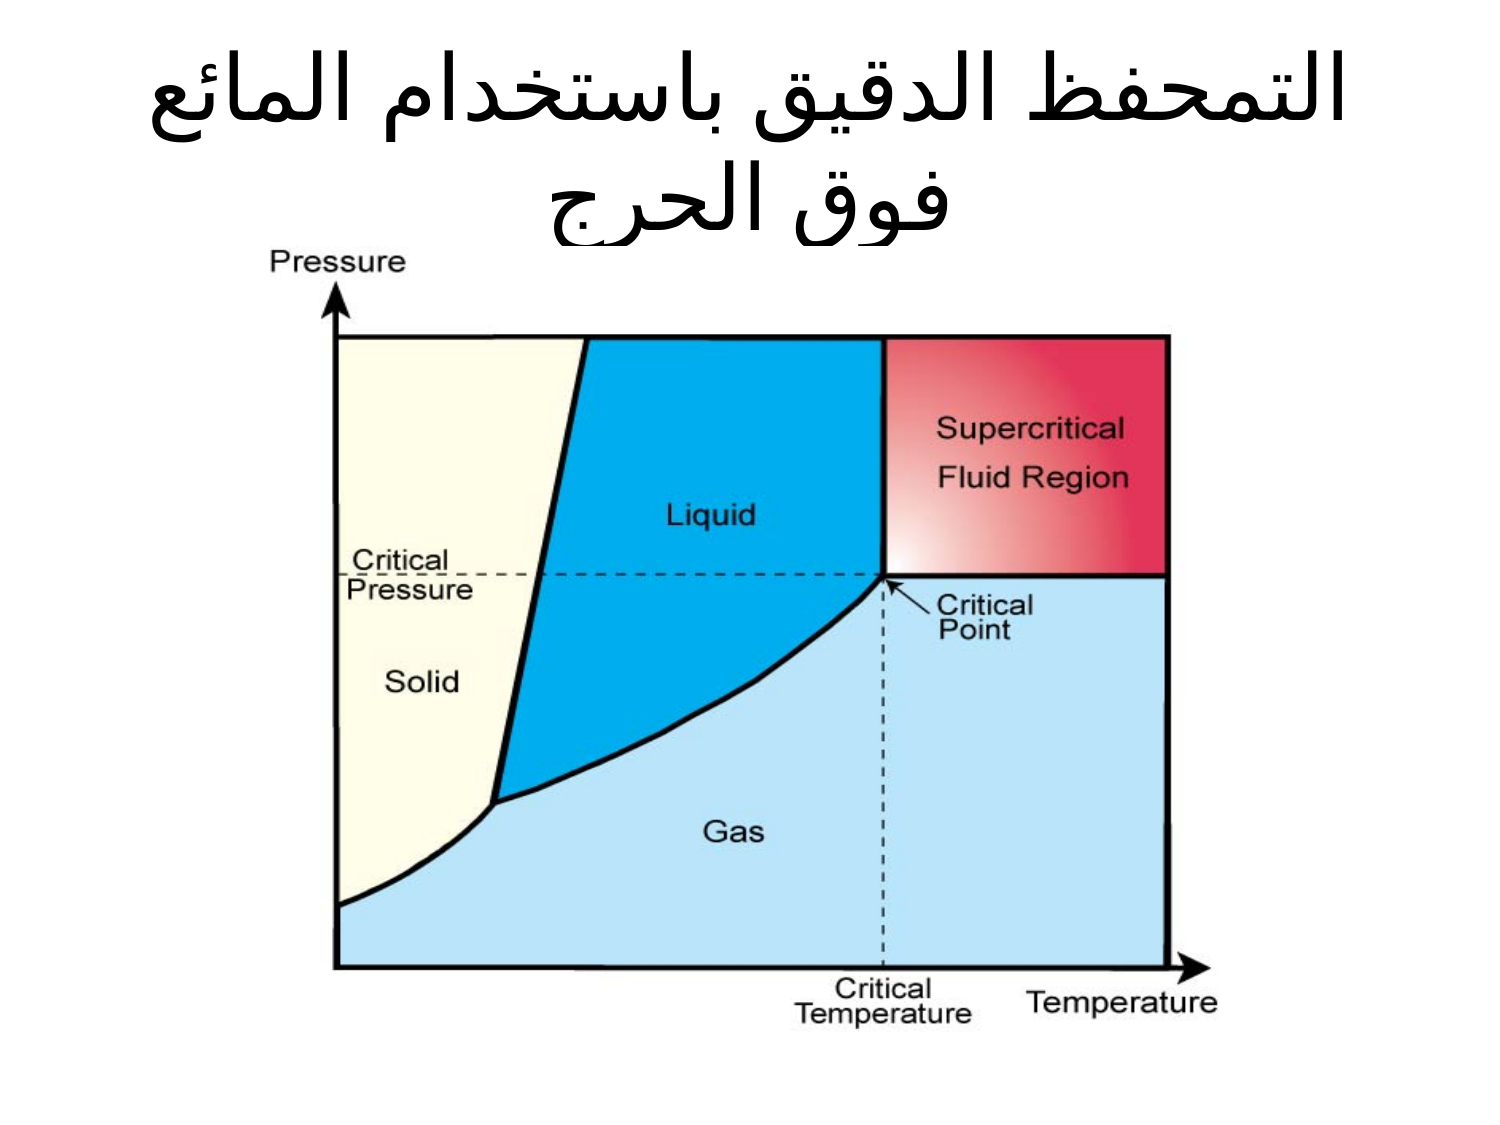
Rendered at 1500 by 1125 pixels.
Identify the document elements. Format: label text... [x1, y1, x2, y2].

title التمحفظ الدقيق باستخدام المائع فوق الحرج [75, 45, 1425, 233]
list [269, 245, 1219, 1032]
